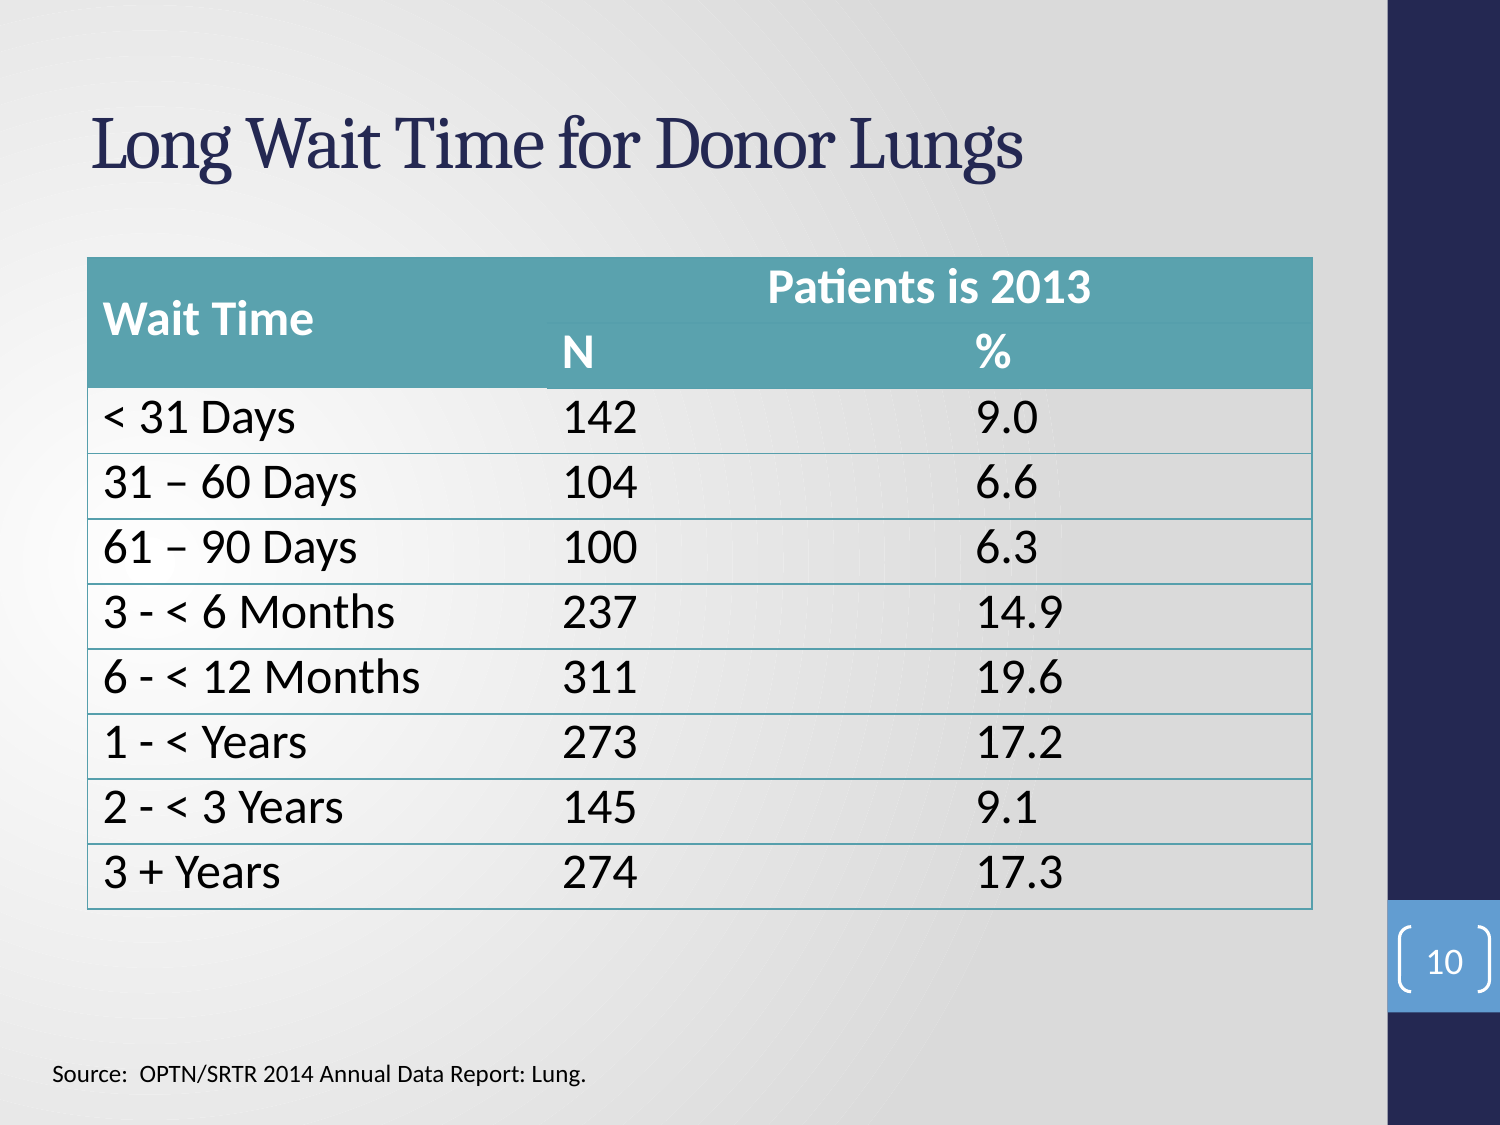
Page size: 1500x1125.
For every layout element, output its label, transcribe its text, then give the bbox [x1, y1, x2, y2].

table_cell 104 [547, 454, 960, 518]
table_cell 237 [547, 585, 960, 648]
text_box Source: OPTN/SRTR 2014 Annual Data Report: Lung. [37, 1050, 1300, 1095]
table_cell 142 [547, 389, 960, 453]
table_cell 9.0 [960, 389, 1311, 453]
table_cell 3 + Years [88, 845, 547, 908]
table_cell 6 - < 12 Months [88, 650, 547, 713]
table_cell 274 [547, 845, 960, 908]
table_cell < 31 Days [88, 388, 547, 453]
table_cell 145 [547, 780, 960, 843]
table_header Wait Time [88, 259, 547, 388]
table_cell N [547, 324, 960, 388]
table_cell 273 [547, 715, 960, 778]
table_cell 1 - < Years [88, 715, 547, 778]
table_cell % [960, 324, 1311, 388]
table_cell 6.6 [960, 454, 1311, 518]
table_cell 9.1 [960, 780, 1311, 843]
table_cell 3 - < 6 Months [88, 585, 547, 648]
table_cell 61 – 90 Days [88, 520, 547, 583]
table_cell 17.3 [960, 845, 1311, 908]
table_cell 311 [547, 650, 960, 713]
table_cell 19.6 [960, 650, 1311, 713]
table_cell 17.2 [960, 715, 1311, 778]
table_cell 100 [547, 520, 960, 583]
table_cell 6.3 [960, 520, 1311, 583]
table_cell 14.9 [960, 585, 1311, 648]
table_cell 31 – 60 Days [88, 454, 547, 518]
slide_number 10 [1397, 925, 1492, 994]
table_header Patients is 2013 [547, 259, 1311, 322]
table_cell 2 - < 3 Years [88, 780, 547, 843]
title Long Wait Time for Donor Lungs [75, 45, 1325, 233]
